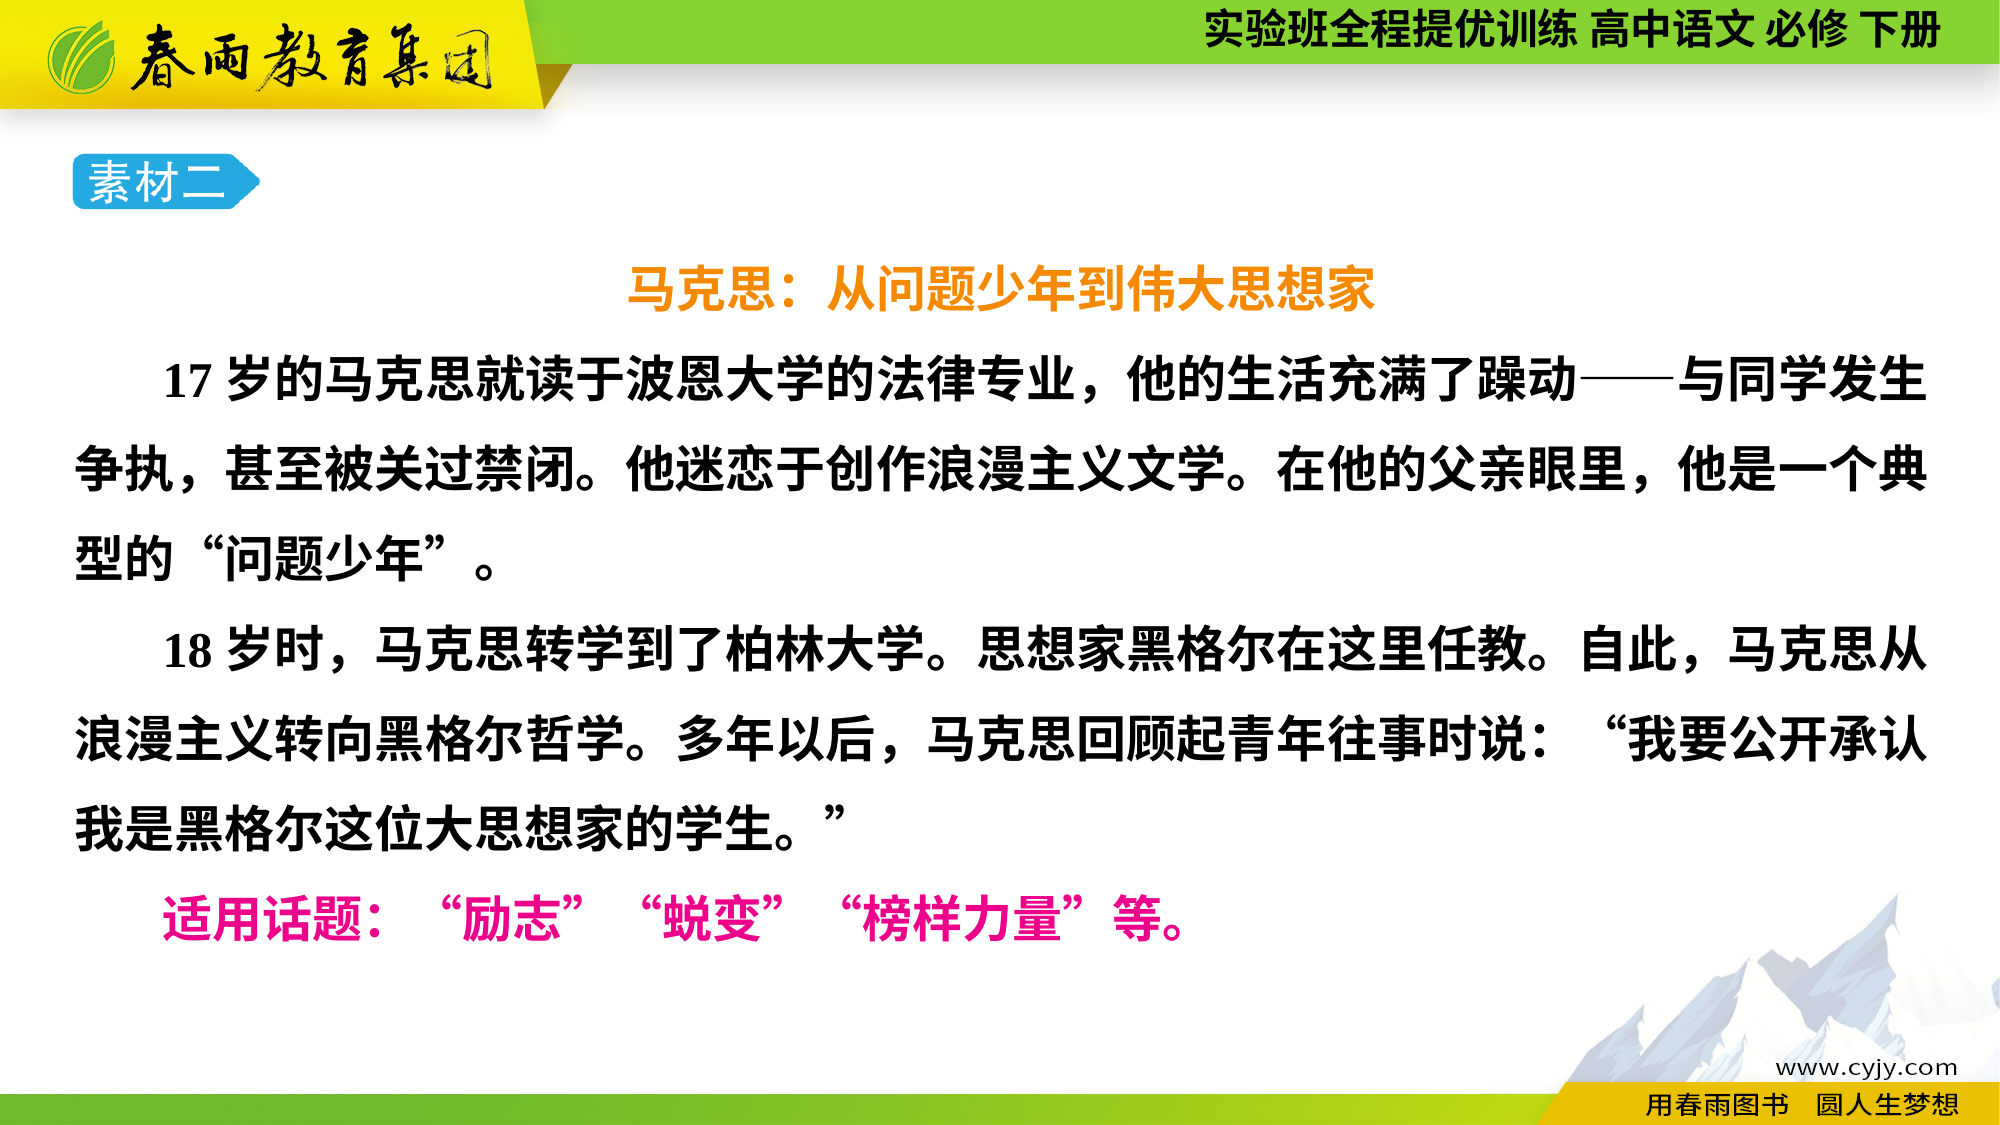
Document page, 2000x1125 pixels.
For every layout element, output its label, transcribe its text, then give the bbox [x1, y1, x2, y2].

list 马克思：从问题少年到伟大思想家 17岁的马克思就读于波恩大学的法律专业，他的生活充满了躁动——与同学发生争执，甚至被关过禁闭。他迷恋于创作浪漫主义文学。在他的父亲眼里，他是一个典型的“问题少年”。 18岁时，马克思转学到了柏林大学。思想家黑格尔在这里任教。自此，马克思从浪漫主义转向黑格尔哲学。多年以后，马克思回顾起青年往事时说：“我要公开承认我是黑格尔这位大思想家的学生。” 适用话题：“励志”“蜕变”“榜样力量”等。 [59, 219, 1944, 951]
picture [0, 0, 2000, 1125]
